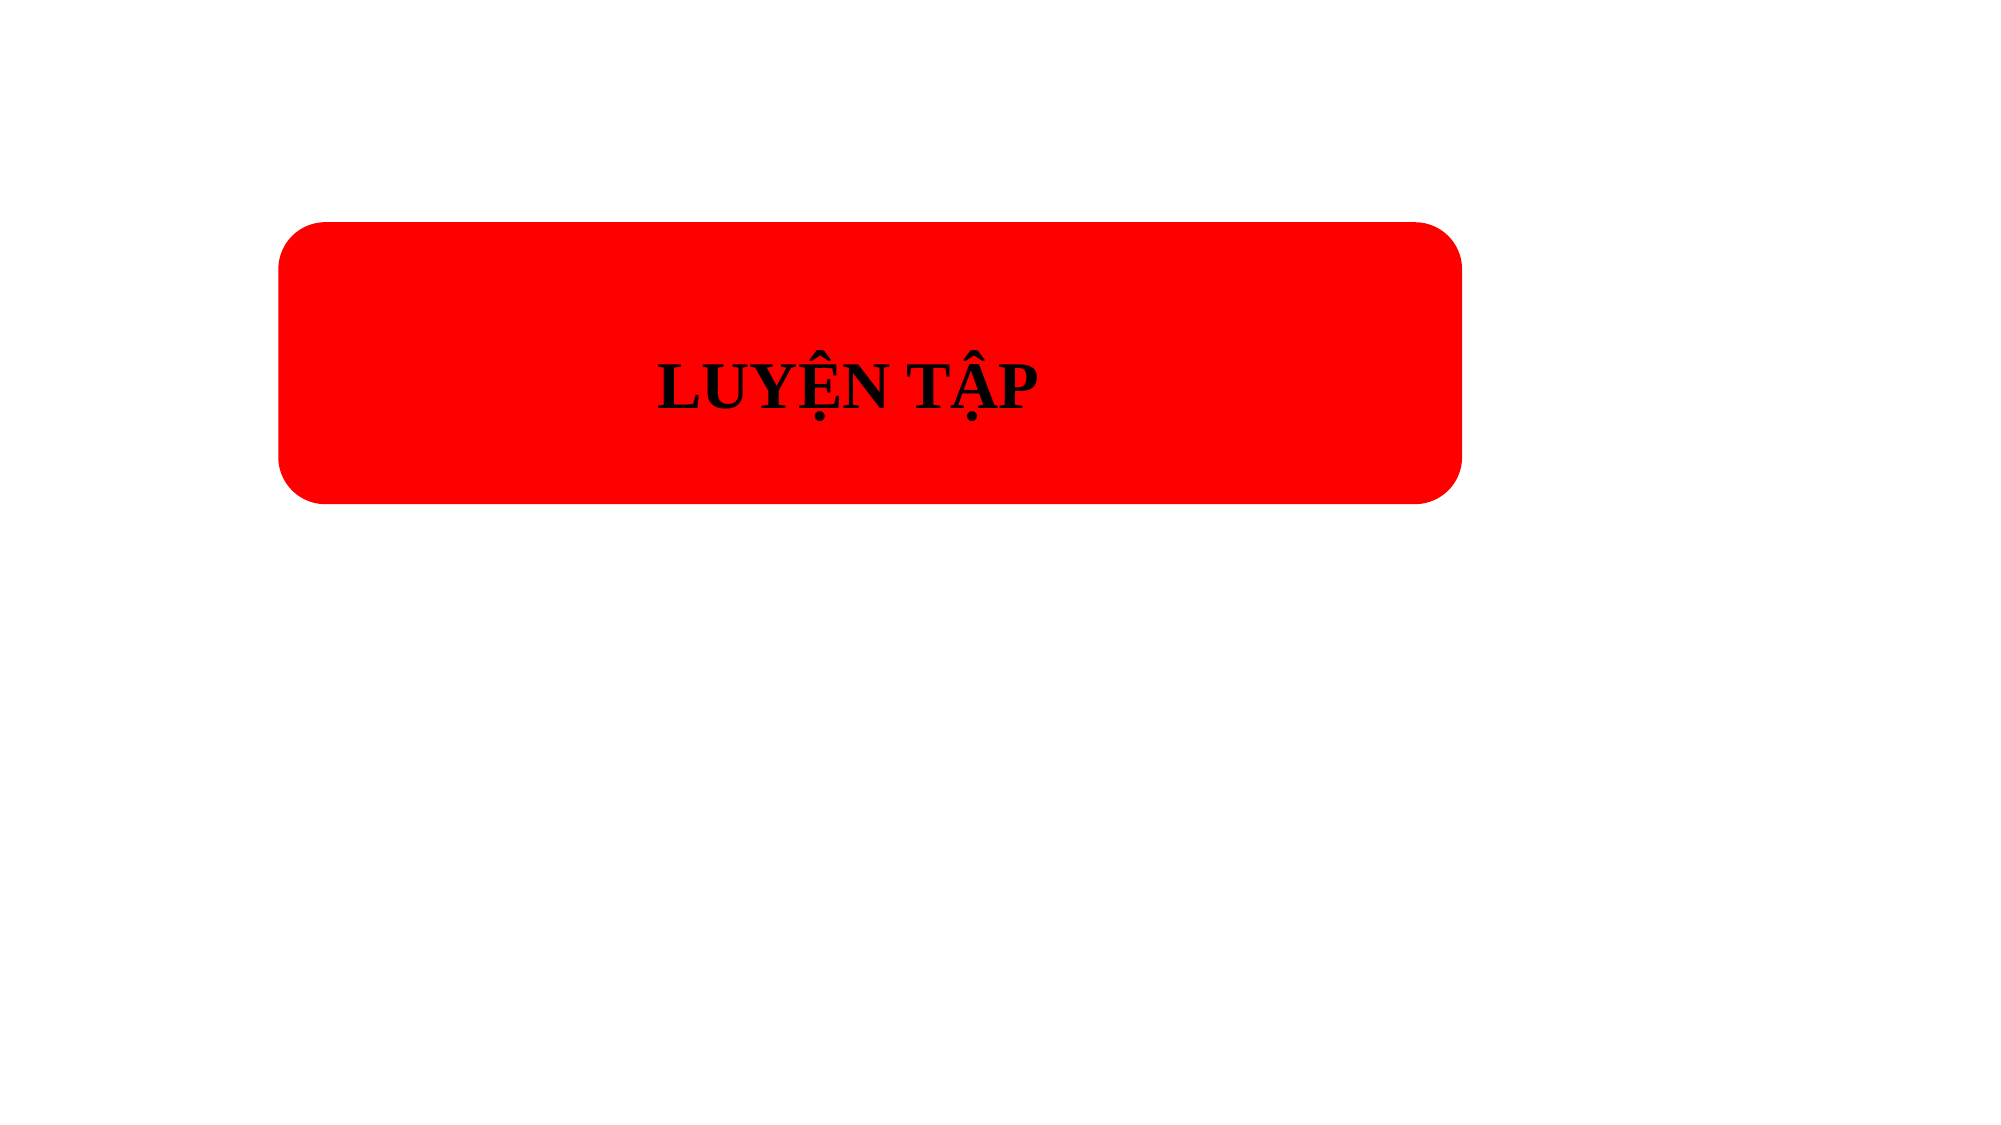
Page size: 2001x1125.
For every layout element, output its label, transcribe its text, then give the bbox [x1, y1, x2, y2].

text_box LUYỆN TẬP [470, 306, 1227, 458]
text_box [277, 221, 1463, 505]
